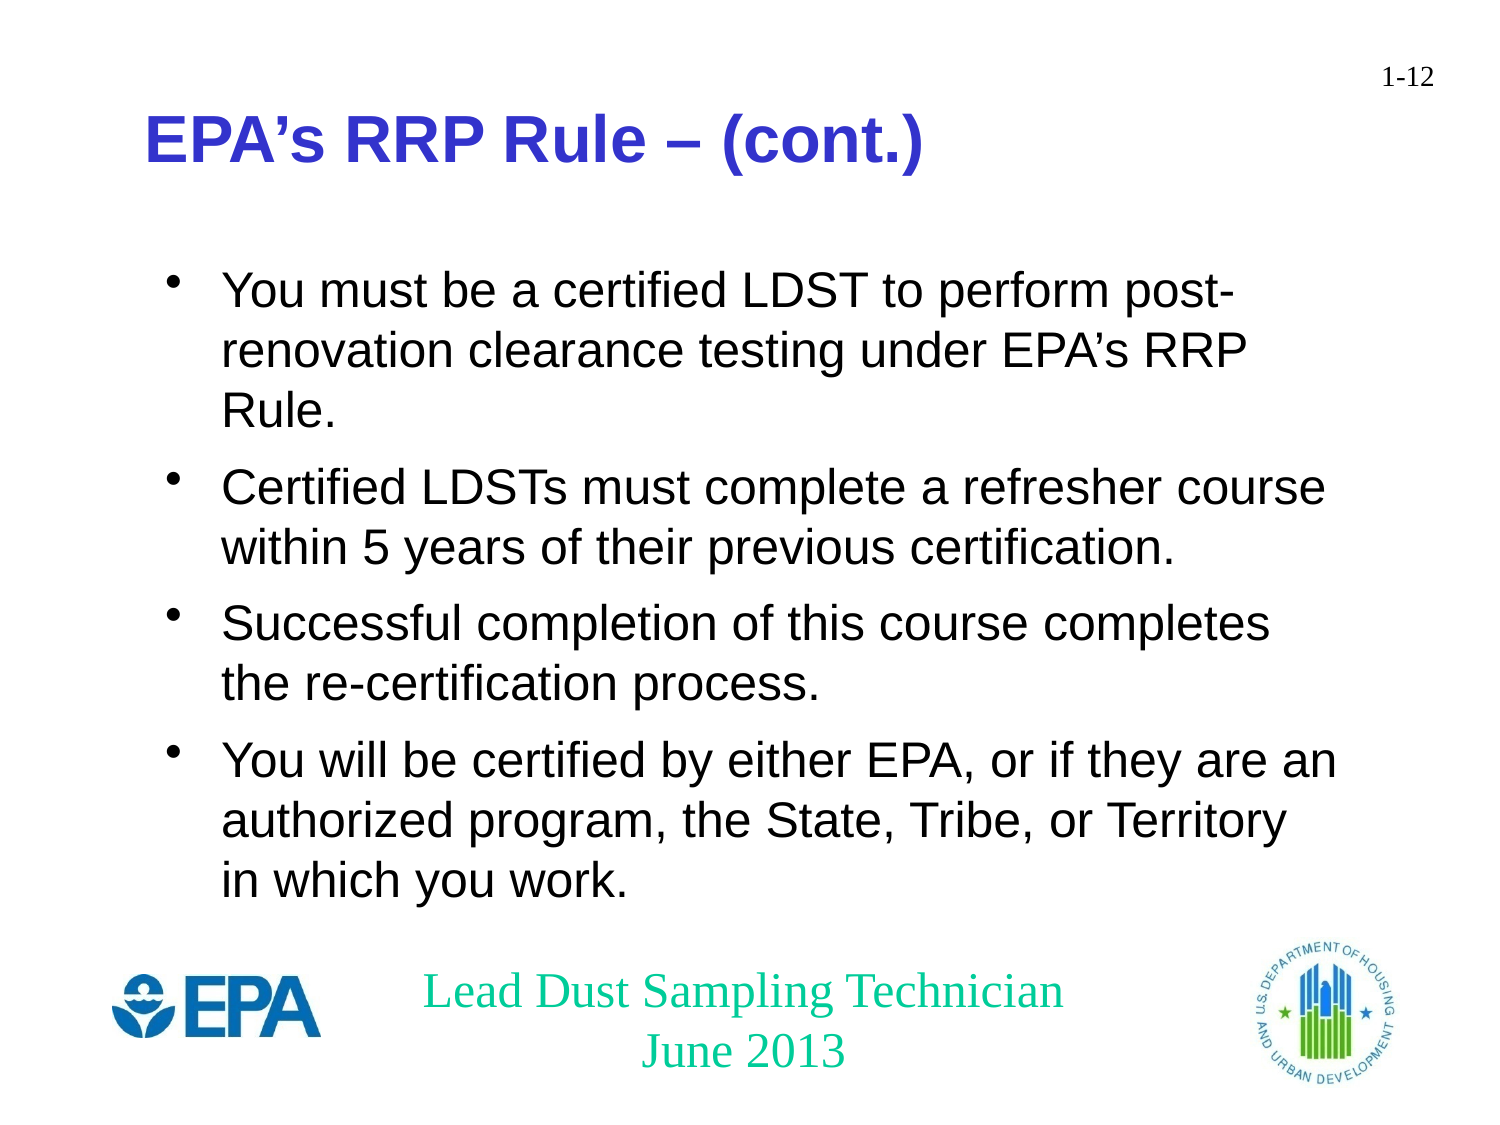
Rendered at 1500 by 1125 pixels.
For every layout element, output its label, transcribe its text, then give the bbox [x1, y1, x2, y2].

picture [1250, 937, 1400, 1088]
title EPA’s RRP Rule – (cont.) [129, 78, 1480, 194]
text_box You must be a certified LDST to perform post-renovation clearance testing under EPA’s RRP Rule. Certified LDSTs must complete a refresher course within 5 years of their previous certification. Successful completion of this course completes the re-certification process. You will be certified by either EPA, or if they are an authorized program, the State, Tribe, or Territory in which you work. [150, 249, 1354, 947]
picture [112, 974, 321, 1038]
